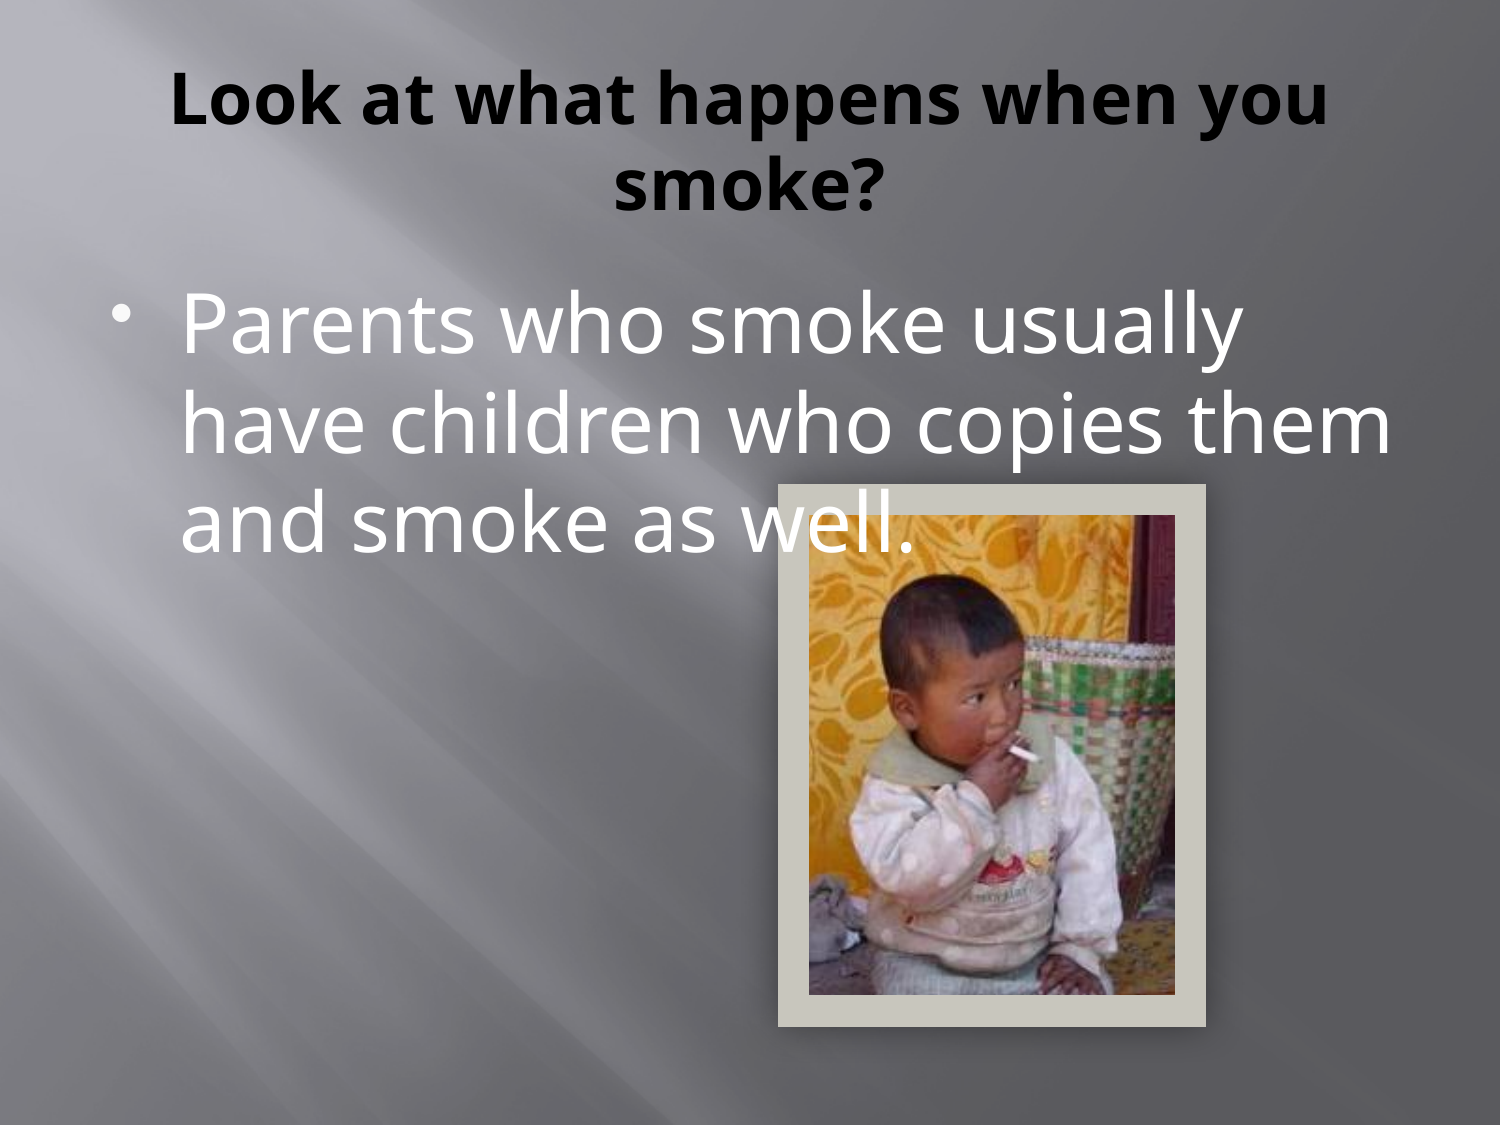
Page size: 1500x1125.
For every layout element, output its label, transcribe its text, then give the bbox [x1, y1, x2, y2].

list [808, 514, 1176, 996]
title Look at what happens when you smoke? [75, 45, 1425, 233]
text_box Parents who smoke usually have children who copies them and smoke as well. [74, 262, 1425, 1035]
